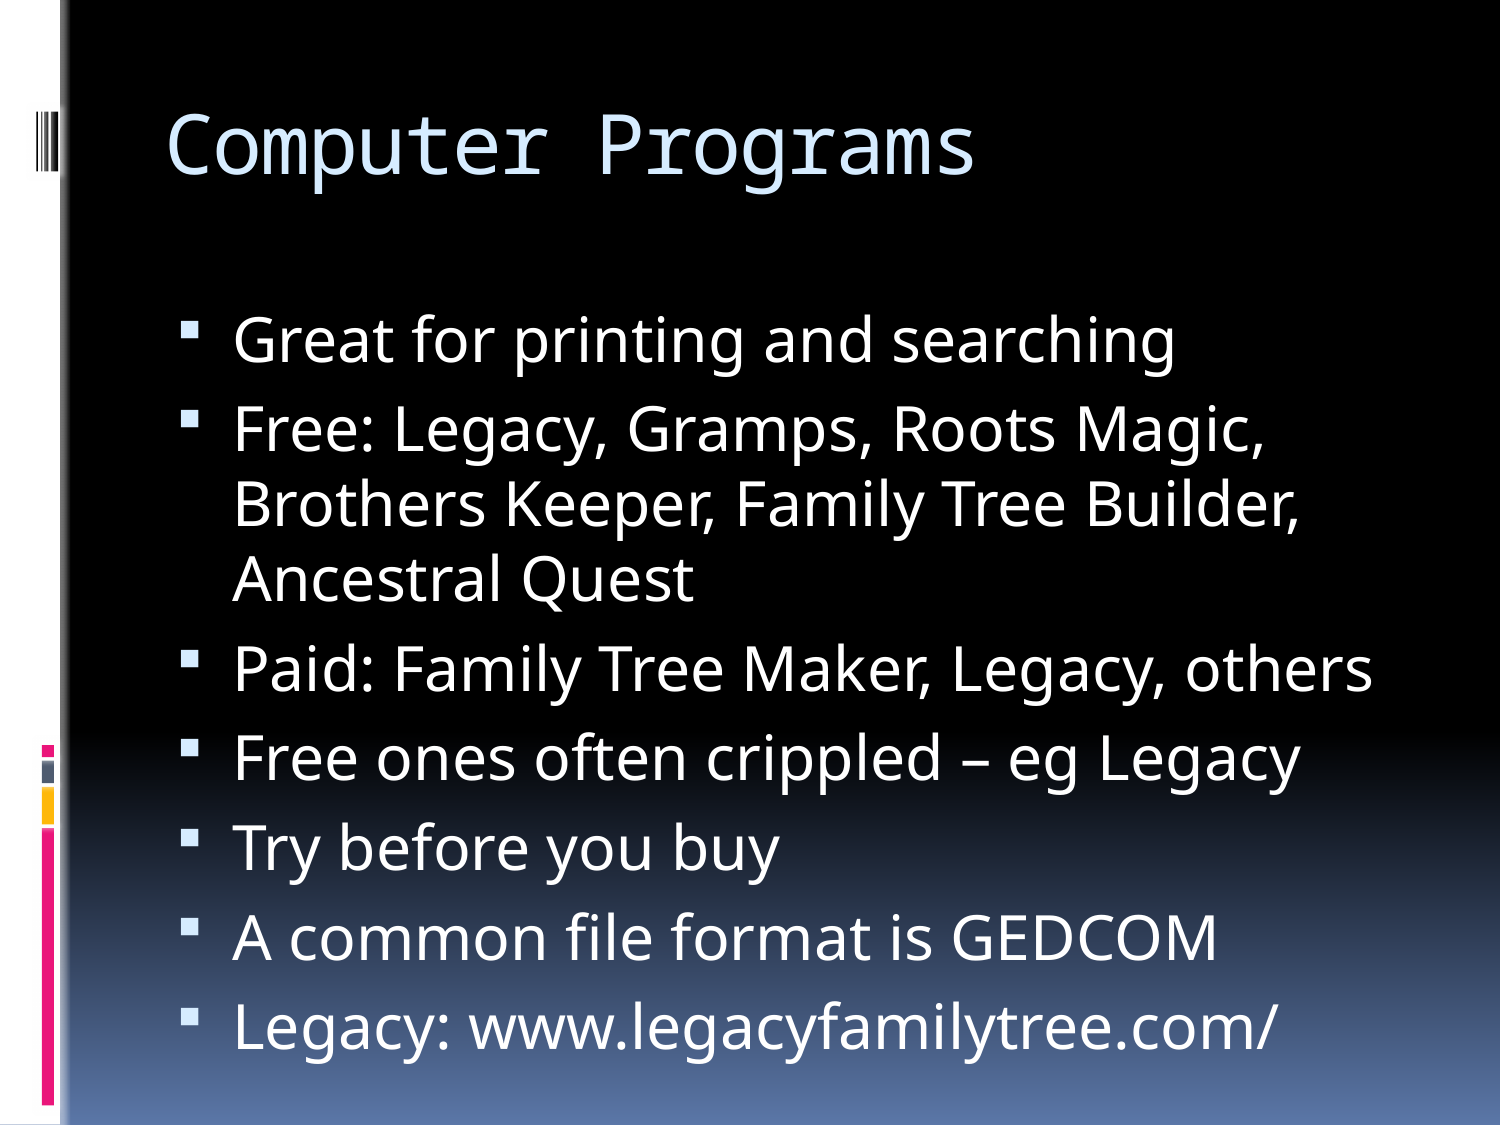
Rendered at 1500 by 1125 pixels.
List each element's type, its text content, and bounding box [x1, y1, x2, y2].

list Great for printing and searching Free: Legacy, Gramps, Roots Magic, Brothers Keeper, Family Tree Builder, Ancestral Quest Paid: Family Tree Maker, Legacy, others Free ones often crippled – eg Legacy Try before you buy A common file format is GEDCOM Legacy: www.legacyfamilytree.com/ [150, 292, 1425, 1043]
title Computer Programs [150, 83, 1425, 234]
